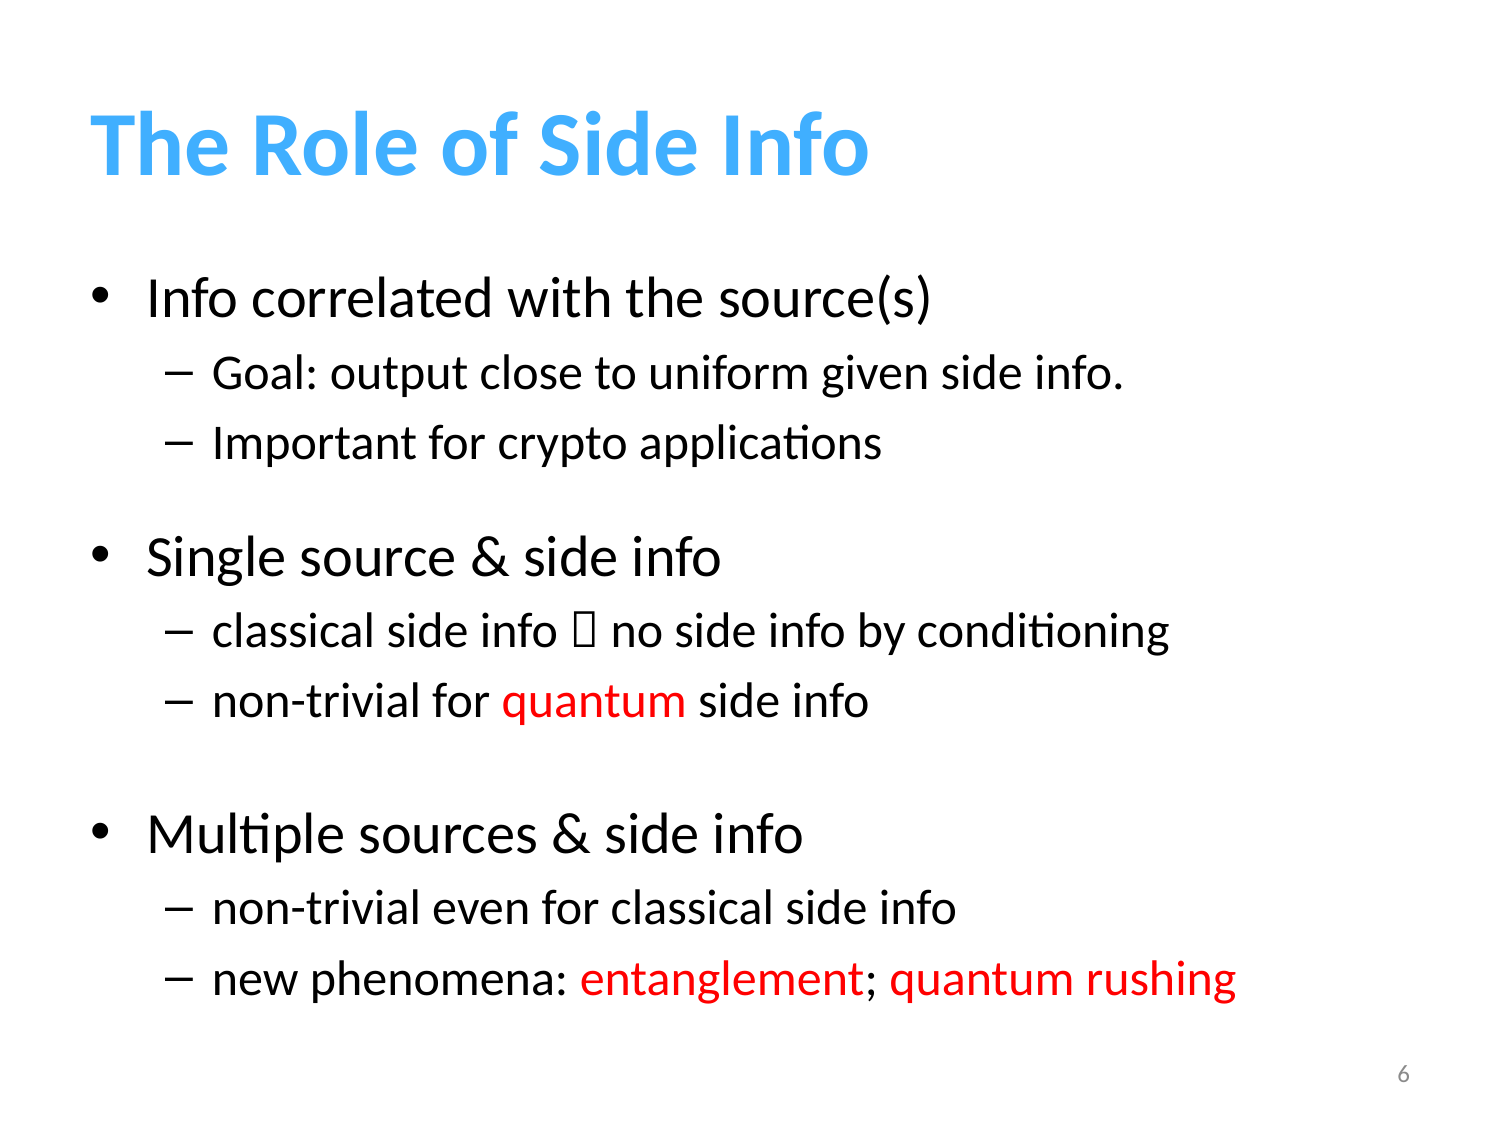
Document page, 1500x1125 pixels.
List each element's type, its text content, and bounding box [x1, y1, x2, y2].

title The Role of Side Info [75, 45, 1425, 233]
list Info correlated with the source(s) Goal: output close to uniform given side info. Important for crypto applications Single source & side info classical side info  no side info by conditioning non-trivial for quantum side info Multiple sources & side info non-trivial even for classical side info new phenomena: entanglement; quantum rushing [75, 252, 1425, 1093]
slide_number 6 [1074, 1042, 1425, 1103]
